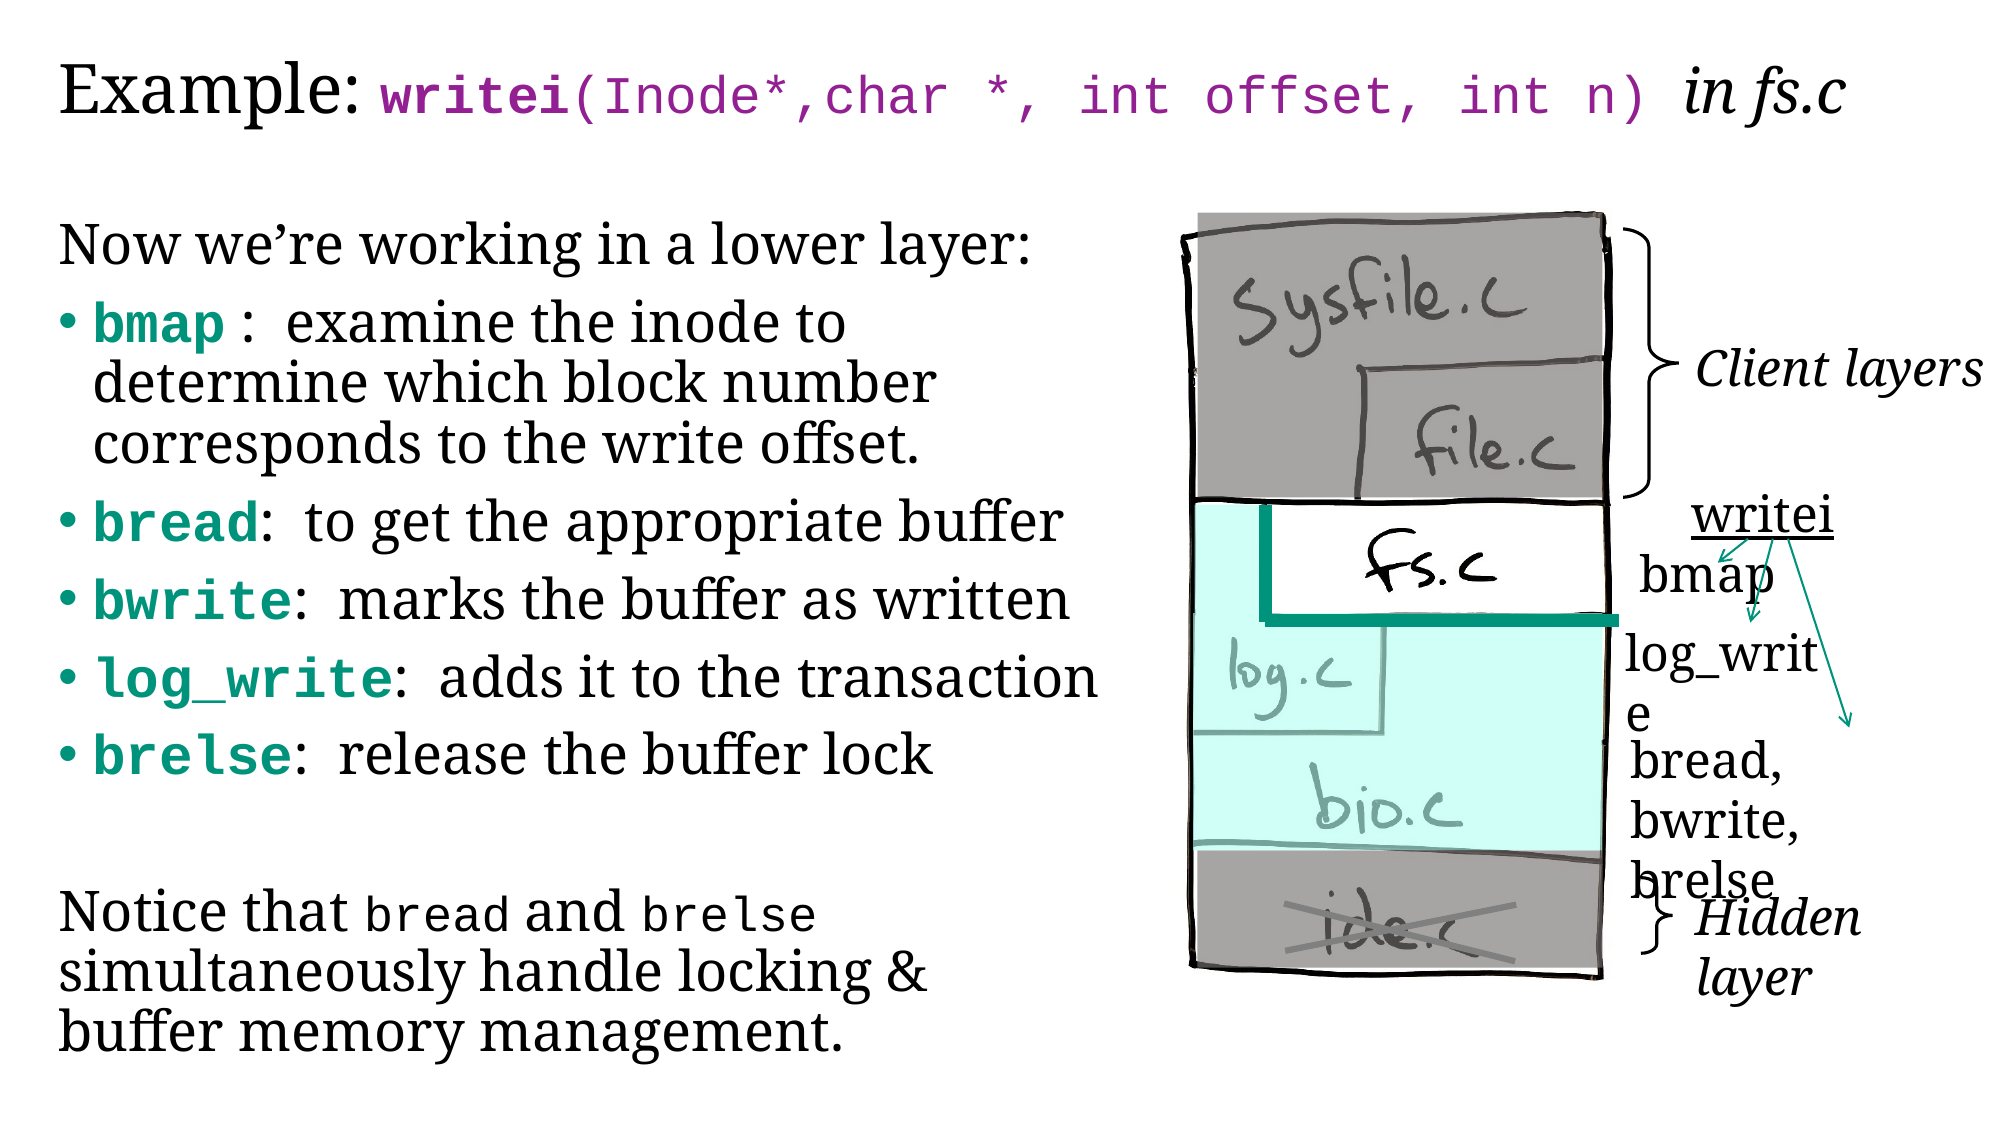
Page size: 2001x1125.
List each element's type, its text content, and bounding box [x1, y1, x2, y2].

text_box writei bmap [1624, 475, 2000, 610]
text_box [1750, 538, 1773, 623]
text_box Client layers [1680, 329, 2000, 405]
text_box log_write [1623, 613, 1838, 749]
text_box [1640, 877, 1673, 954]
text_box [1787, 538, 1850, 728]
text_box Hidden layer [1680, 877, 1953, 1013]
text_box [1284, 903, 1517, 962]
list Now we’re working in a lower layer: bmap : examine the inode to determine which block number corresponds to the write offset. bread: to get the appropriate buffer bwrite: marks the buffer as written log_write: adds it to the transaction brelse: release the buffer lock Notice that bread and brelse simultaneously handle locking & buffer memory management. [43, 208, 1117, 1101]
title Example: writei(Inode*,char *, int offset, int n) in fs.c [43, 25, 1953, 158]
text_box bread, bwrite, brelse [1623, 721, 1978, 917]
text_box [1717, 538, 1748, 563]
picture [1176, 208, 1623, 985]
text_box [1623, 228, 1679, 498]
